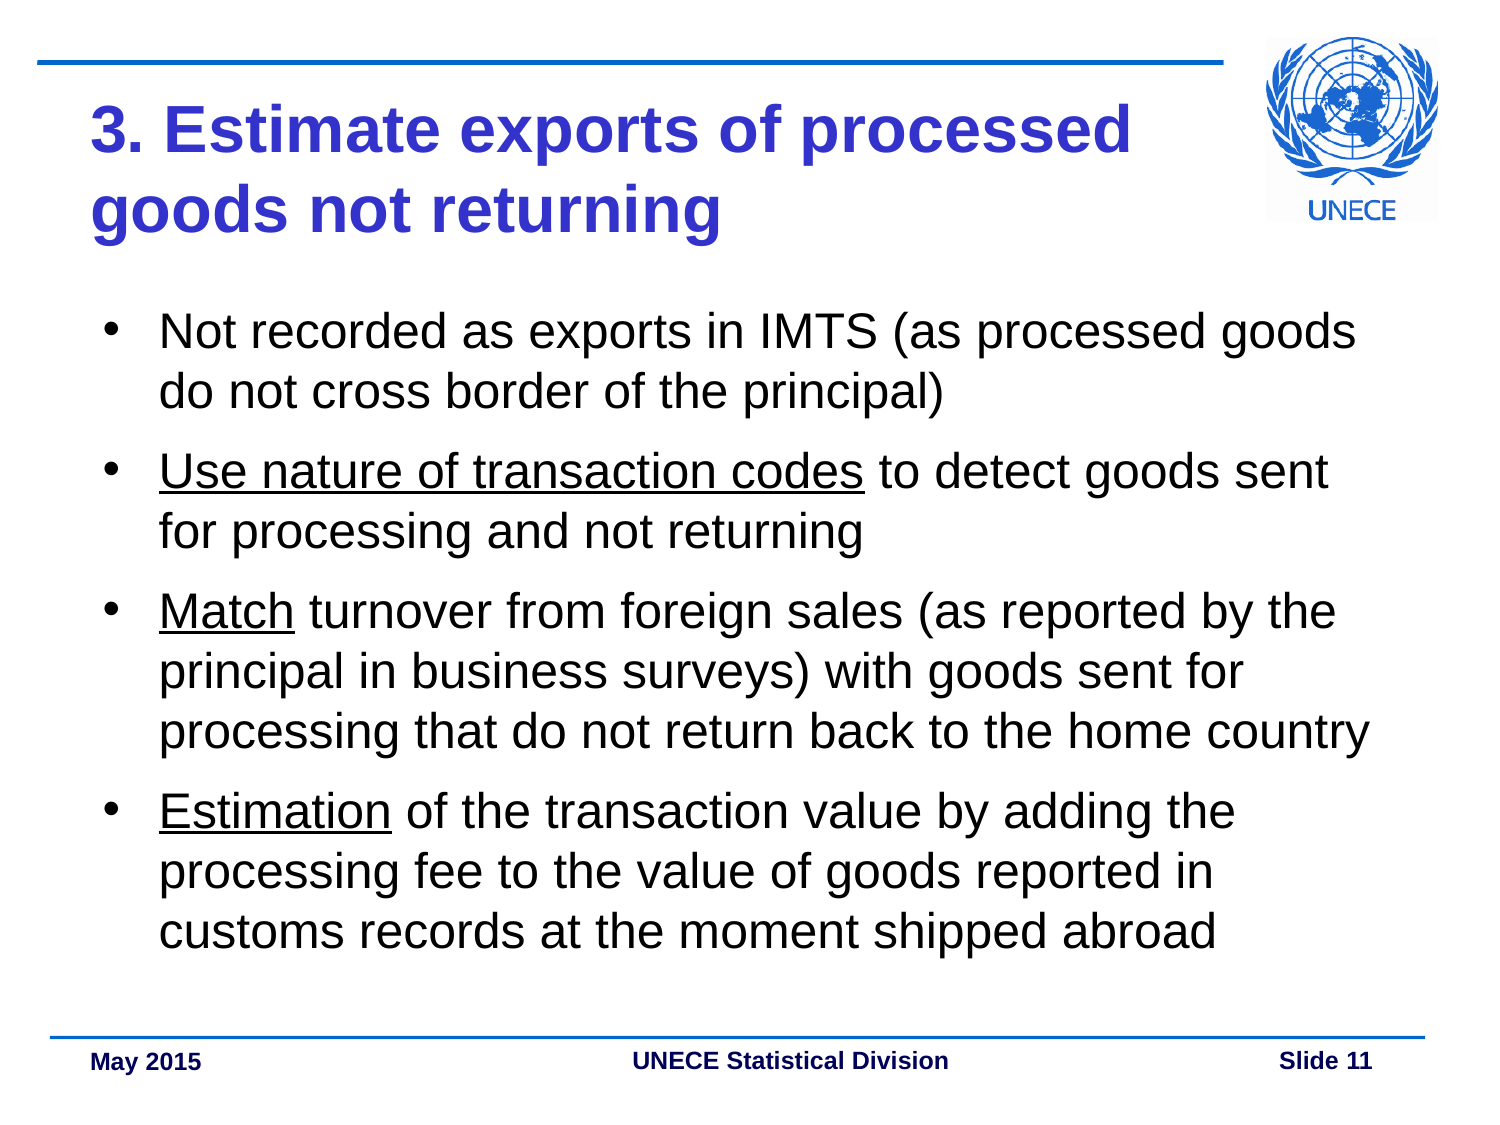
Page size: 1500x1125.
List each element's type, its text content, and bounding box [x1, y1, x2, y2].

title 3. Estimate exports of processed goods not returning [75, 87, 1353, 244]
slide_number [74, 1037, 388, 1113]
list Not recorded as exports in IMTS (as processed goods do not cross border of the principal) Use nature of transaction codes to detect goods sent for processing and not returning Match turnover from foreign sales (as reported by the principal in business surveys) with goods sent for processing that do not return back to the home country Estimation of the transaction value by adding the processing fee to the value of goods reported in customs records at the moment shipped abroad [87, 290, 1388, 988]
picture [1266, 37, 1438, 221]
